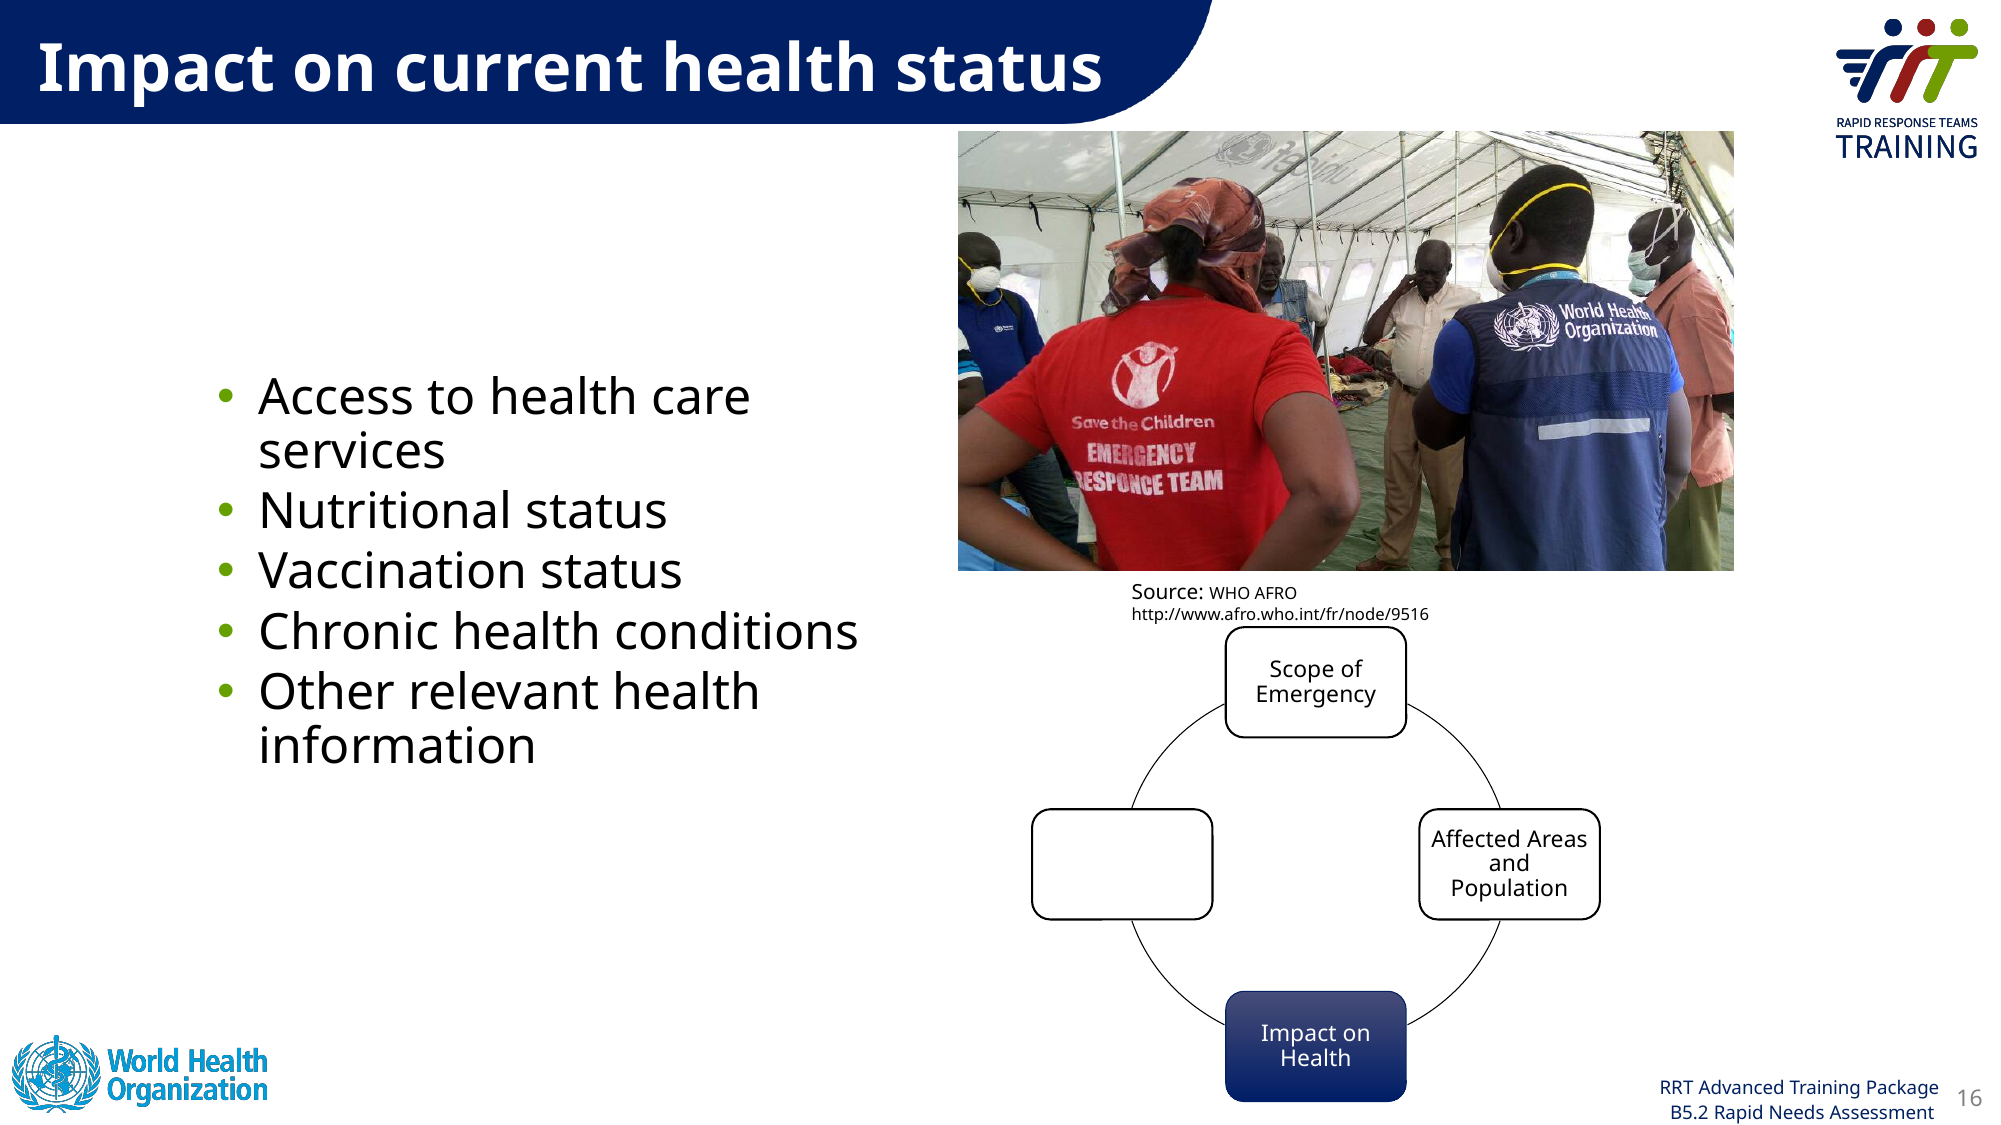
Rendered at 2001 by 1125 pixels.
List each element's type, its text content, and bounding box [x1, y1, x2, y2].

picture [59, 1035, 267, 1113]
picture [12, 1083, 48, 1113]
picture [71, 1053, 90, 1091]
picture [12, 1035, 54, 1068]
picture [34, 1054, 43, 1078]
text_box Source: WHO AFRO http://www.afro.who.int/fr/node/9516 [1124, 572, 1568, 626]
picture [0, 0, 1215, 124]
picture [1835, 19, 1978, 167]
picture [50, 1108, 62, 1113]
picture [22, 1062, 26, 1077]
picture [40, 1062, 47, 1070]
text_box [1031, 626, 1601, 1102]
list Access to health care services Nutritional status Vaccination status Chronic health conditions Other relevant health information [209, 363, 890, 762]
text_box Impact on current health status [31, 7, 1225, 132]
picture [36, 1088, 78, 1105]
picture [958, 131, 1734, 572]
picture [46, 1056, 54, 1062]
picture [30, 1083, 37, 1091]
picture [24, 1054, 36, 1087]
